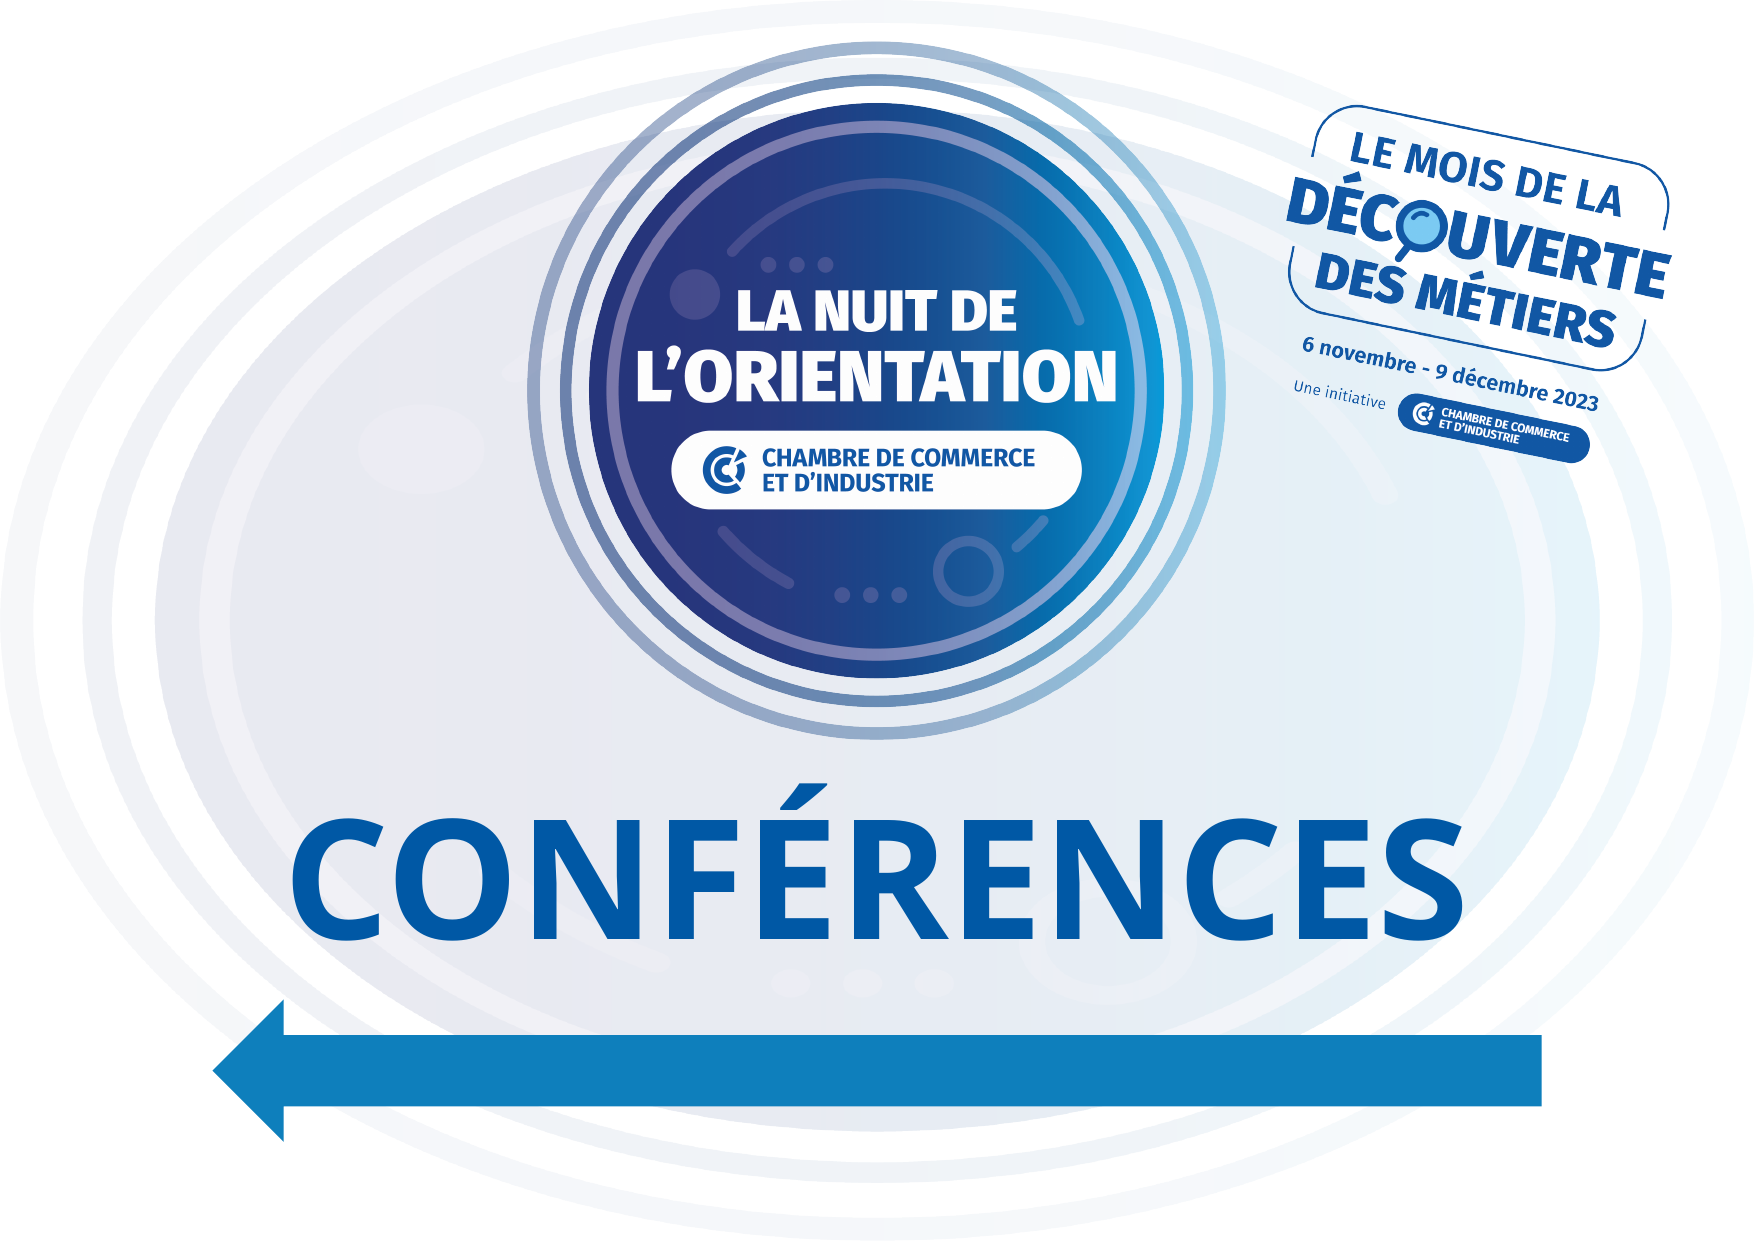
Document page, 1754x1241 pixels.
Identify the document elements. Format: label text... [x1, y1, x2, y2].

picture [527, 41, 1227, 740]
text_box CONFÉRENCES [168, 765, 1586, 981]
text_box [210, 996, 1543, 1145]
picture [1250, 95, 1688, 474]
